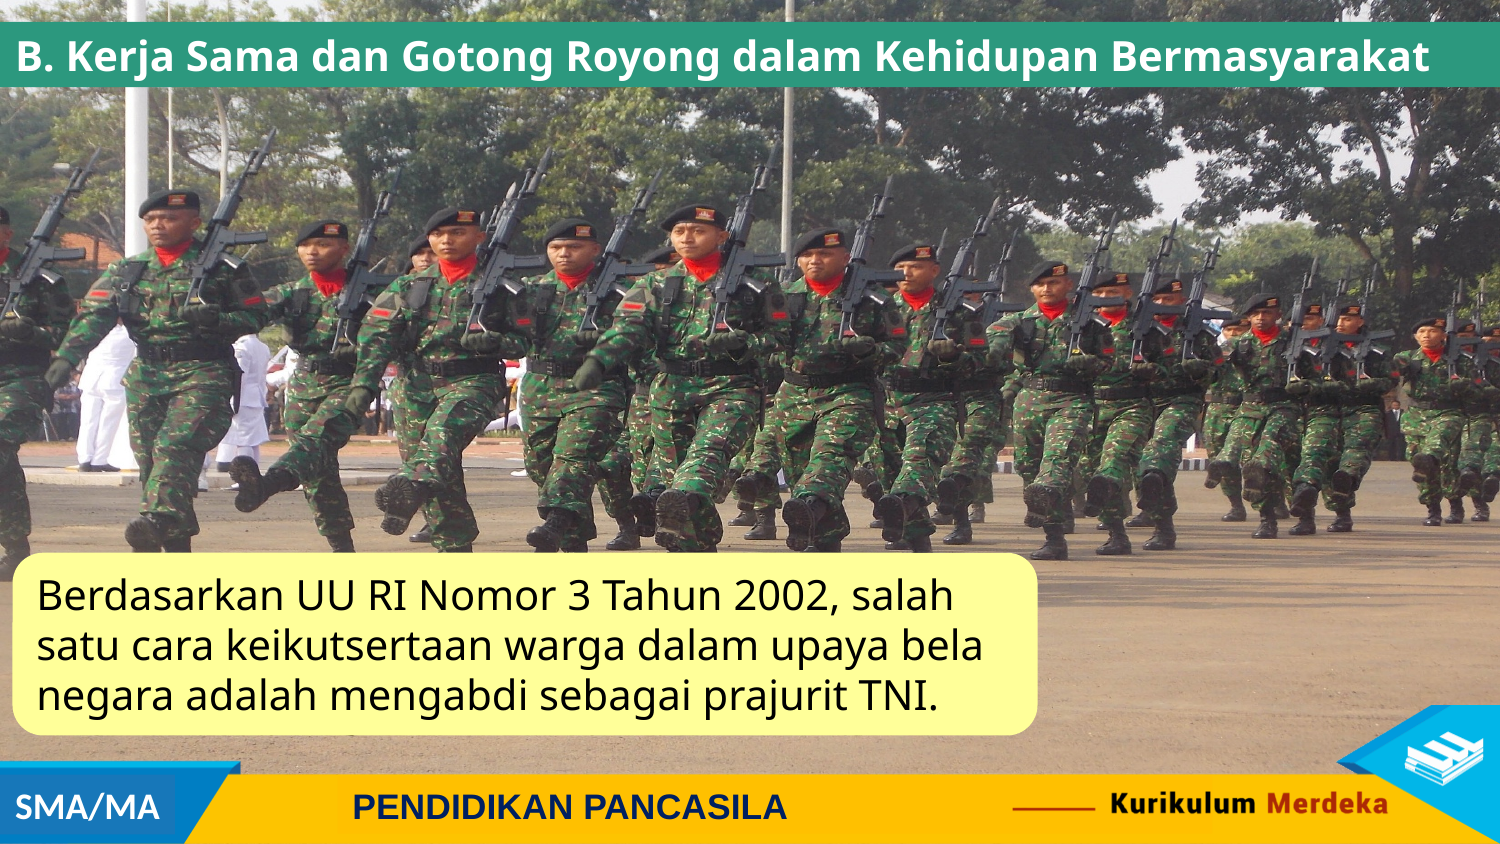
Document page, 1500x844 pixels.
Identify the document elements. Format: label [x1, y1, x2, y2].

text_box [0, 705, 1500, 844]
picture [0, 0, 1500, 705]
